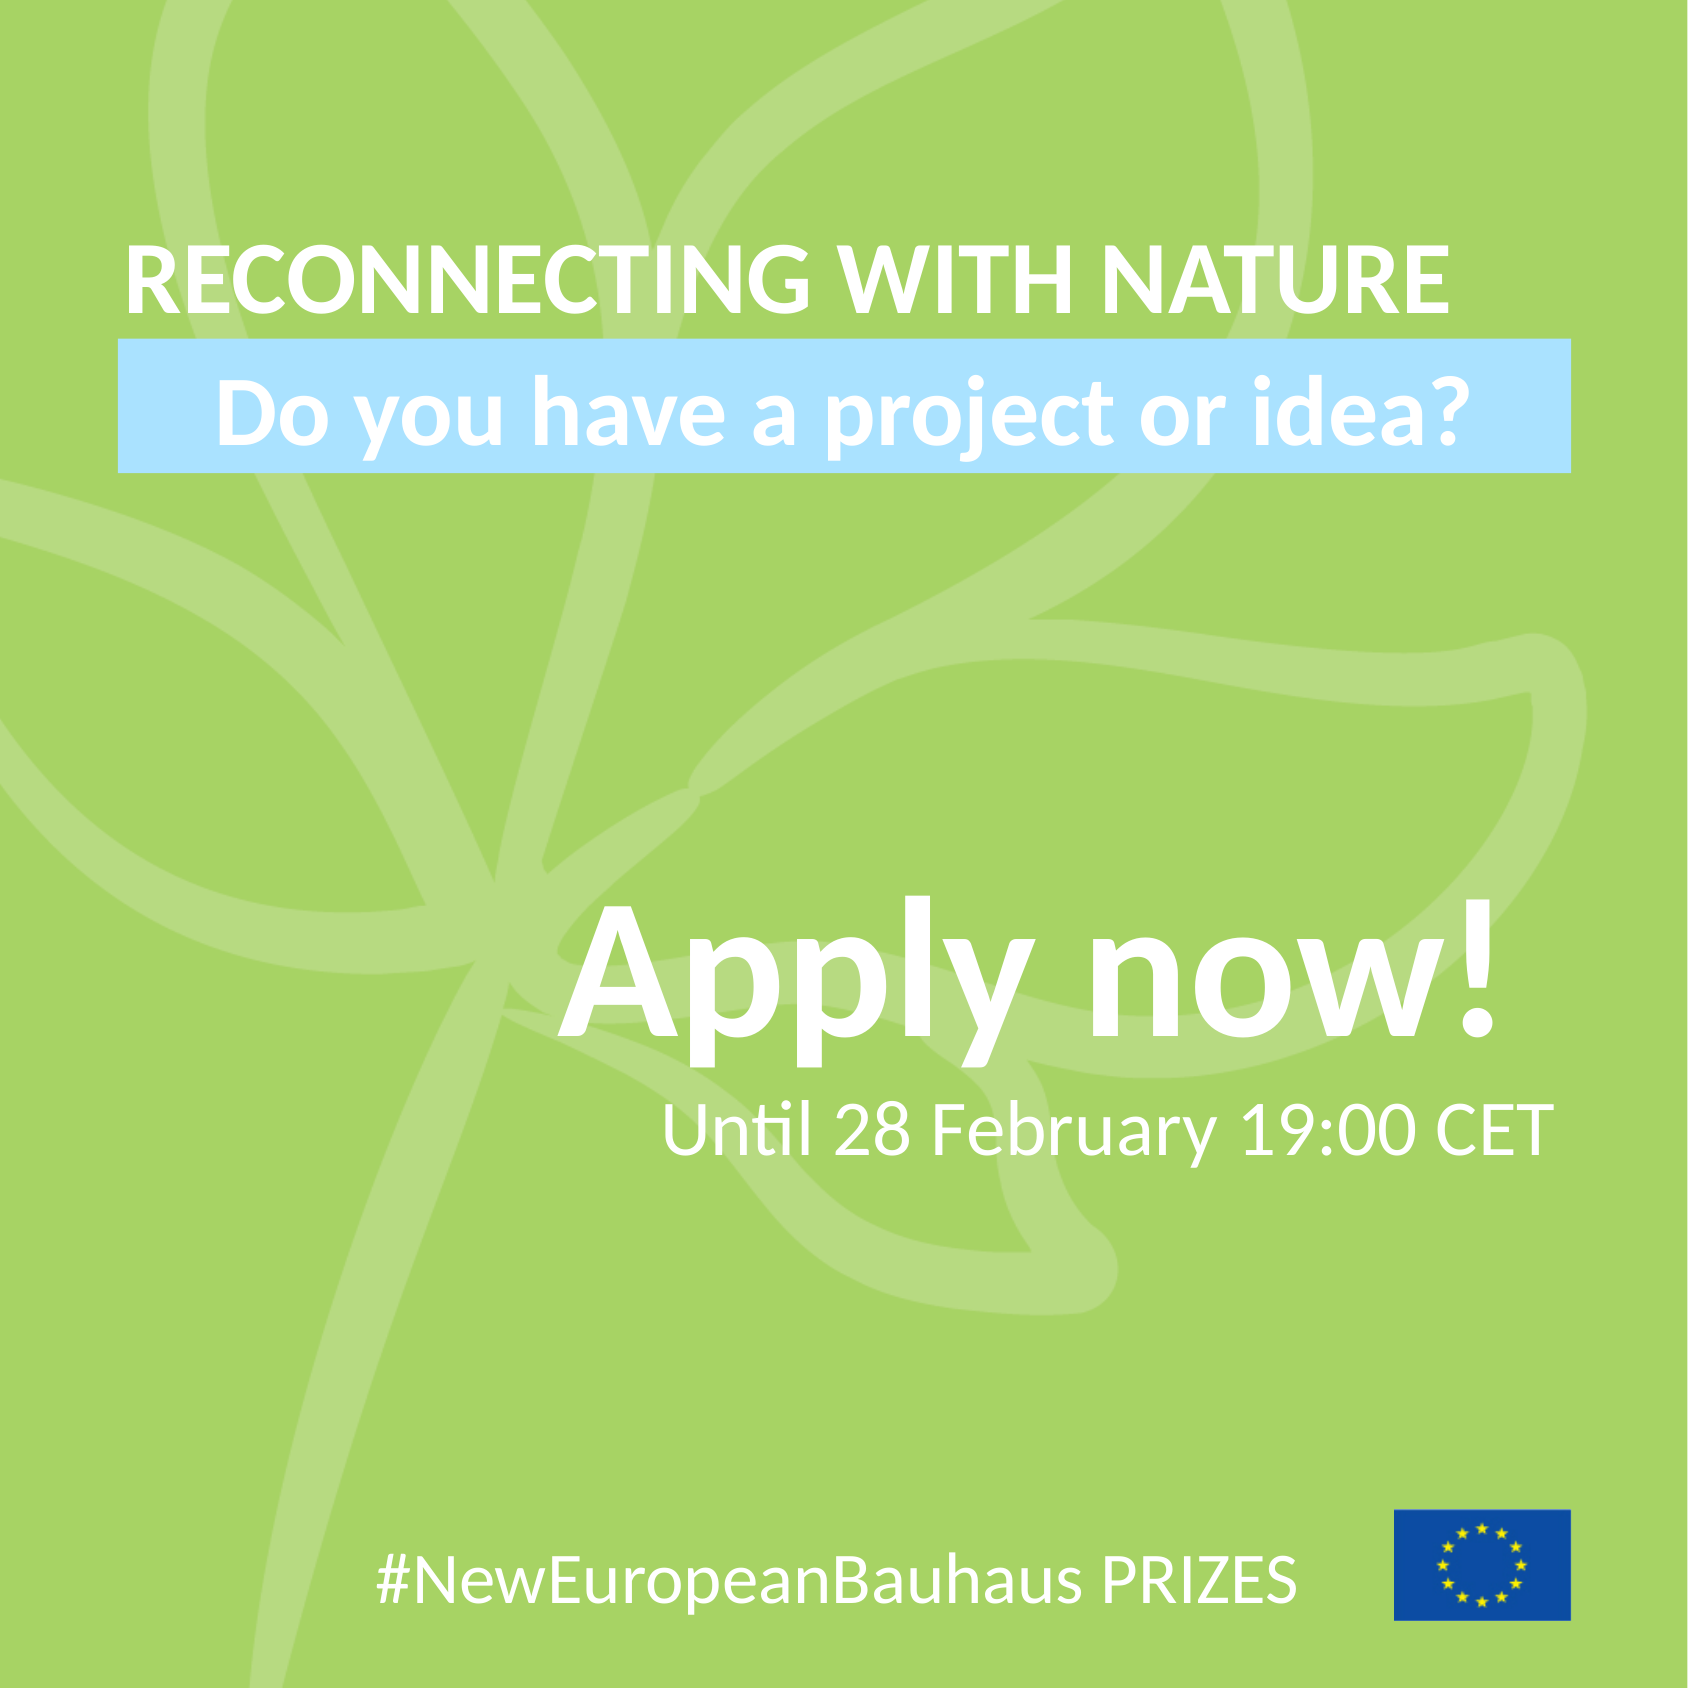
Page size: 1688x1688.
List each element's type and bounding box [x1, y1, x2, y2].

text_box [360, 1509, 1572, 1627]
picture [0, 0, 1688, 1688]
